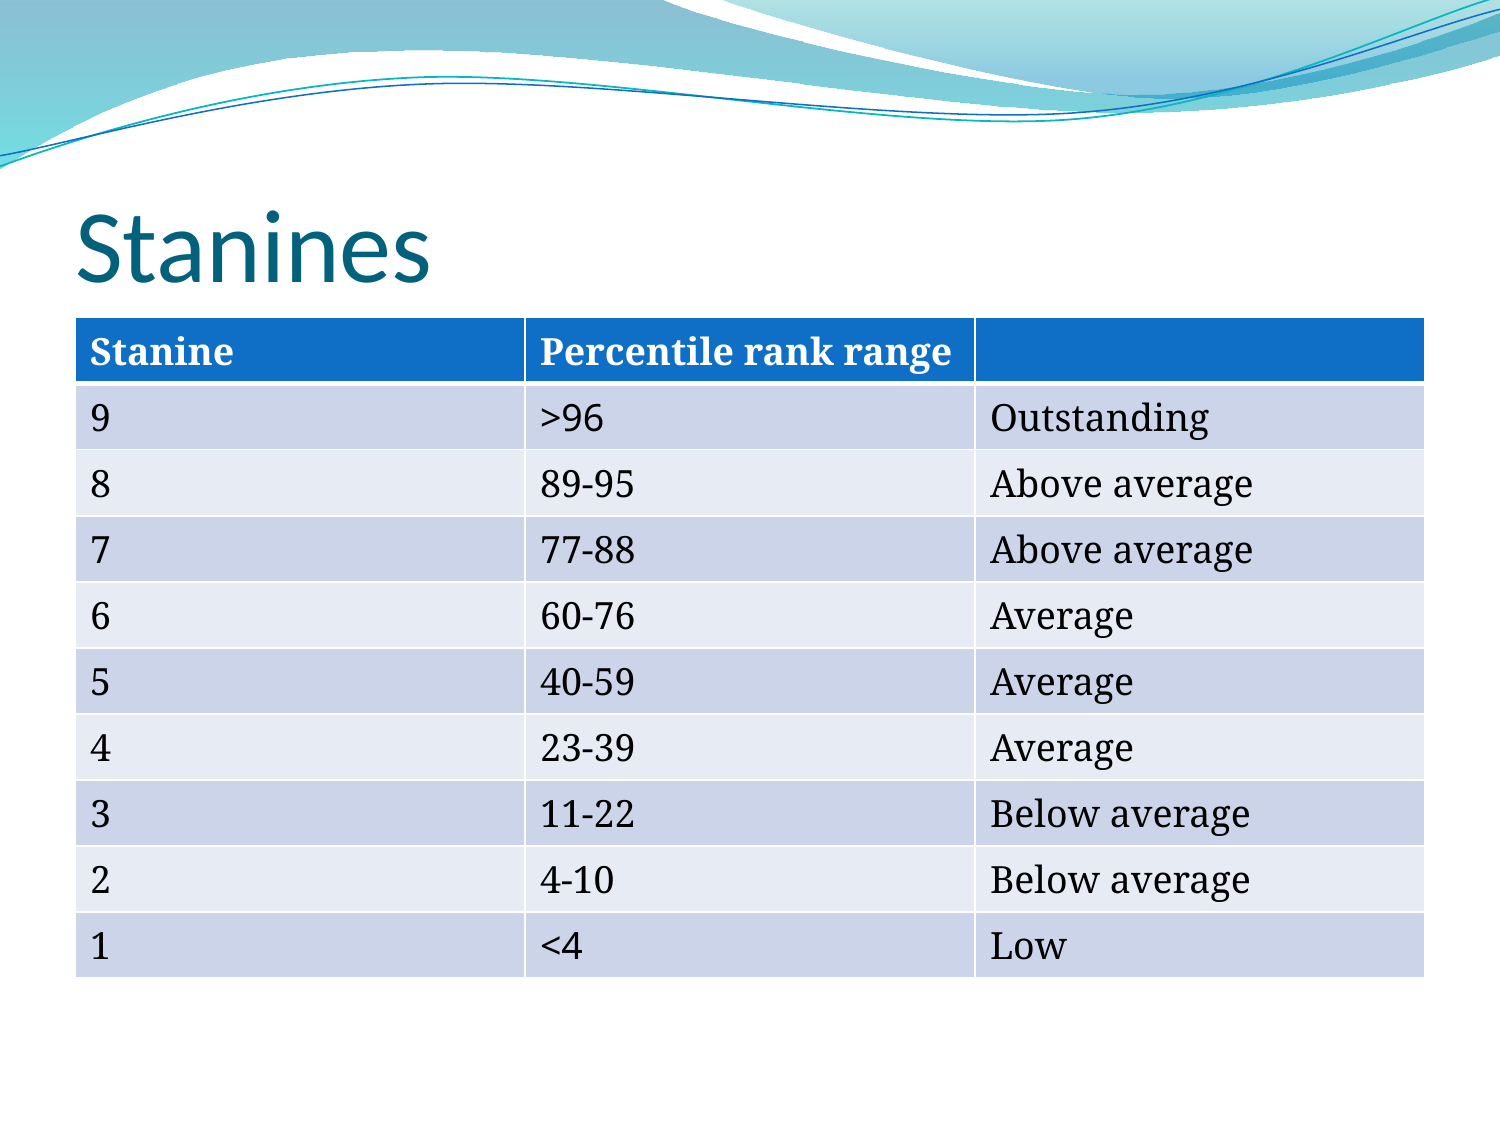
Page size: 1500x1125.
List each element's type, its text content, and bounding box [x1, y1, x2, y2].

table_cell 23-39 [526, 715, 974, 779]
table_cell Average [976, 715, 1424, 779]
table_header Stanine [76, 318, 524, 381]
table_cell 7 [76, 517, 524, 581]
table_cell <4 [526, 913, 974, 977]
table_cell 8 [76, 450, 524, 515]
table_cell 4 [76, 715, 524, 779]
table_cell 1 [76, 913, 524, 977]
table_header [976, 318, 1424, 381]
table_cell 89-95 [526, 450, 974, 515]
table_cell 9 [76, 386, 524, 449]
table_cell >96 [526, 386, 974, 449]
table_cell Outstanding [976, 386, 1424, 449]
table_cell Low [976, 913, 1424, 977]
table_cell 11-22 [526, 781, 974, 845]
table_cell 77-88 [526, 517, 974, 581]
table_cell Average [976, 583, 1424, 647]
table_cell 60-76 [526, 583, 974, 647]
table_cell Average [976, 649, 1424, 713]
table_cell Above average [976, 517, 1424, 581]
table_cell Below average [976, 781, 1424, 845]
table_cell 5 [76, 649, 524, 713]
table_cell Below average [976, 847, 1424, 911]
table_cell Above average [976, 450, 1424, 515]
table_cell 3 [76, 781, 524, 845]
title Stanines [75, 115, 1425, 303]
table_header Percentile rank range [526, 318, 974, 381]
table_cell 40-59 [526, 649, 974, 713]
table_cell 4-10 [526, 847, 974, 911]
table_cell 2 [76, 847, 524, 911]
table_cell 6 [76, 583, 524, 647]
